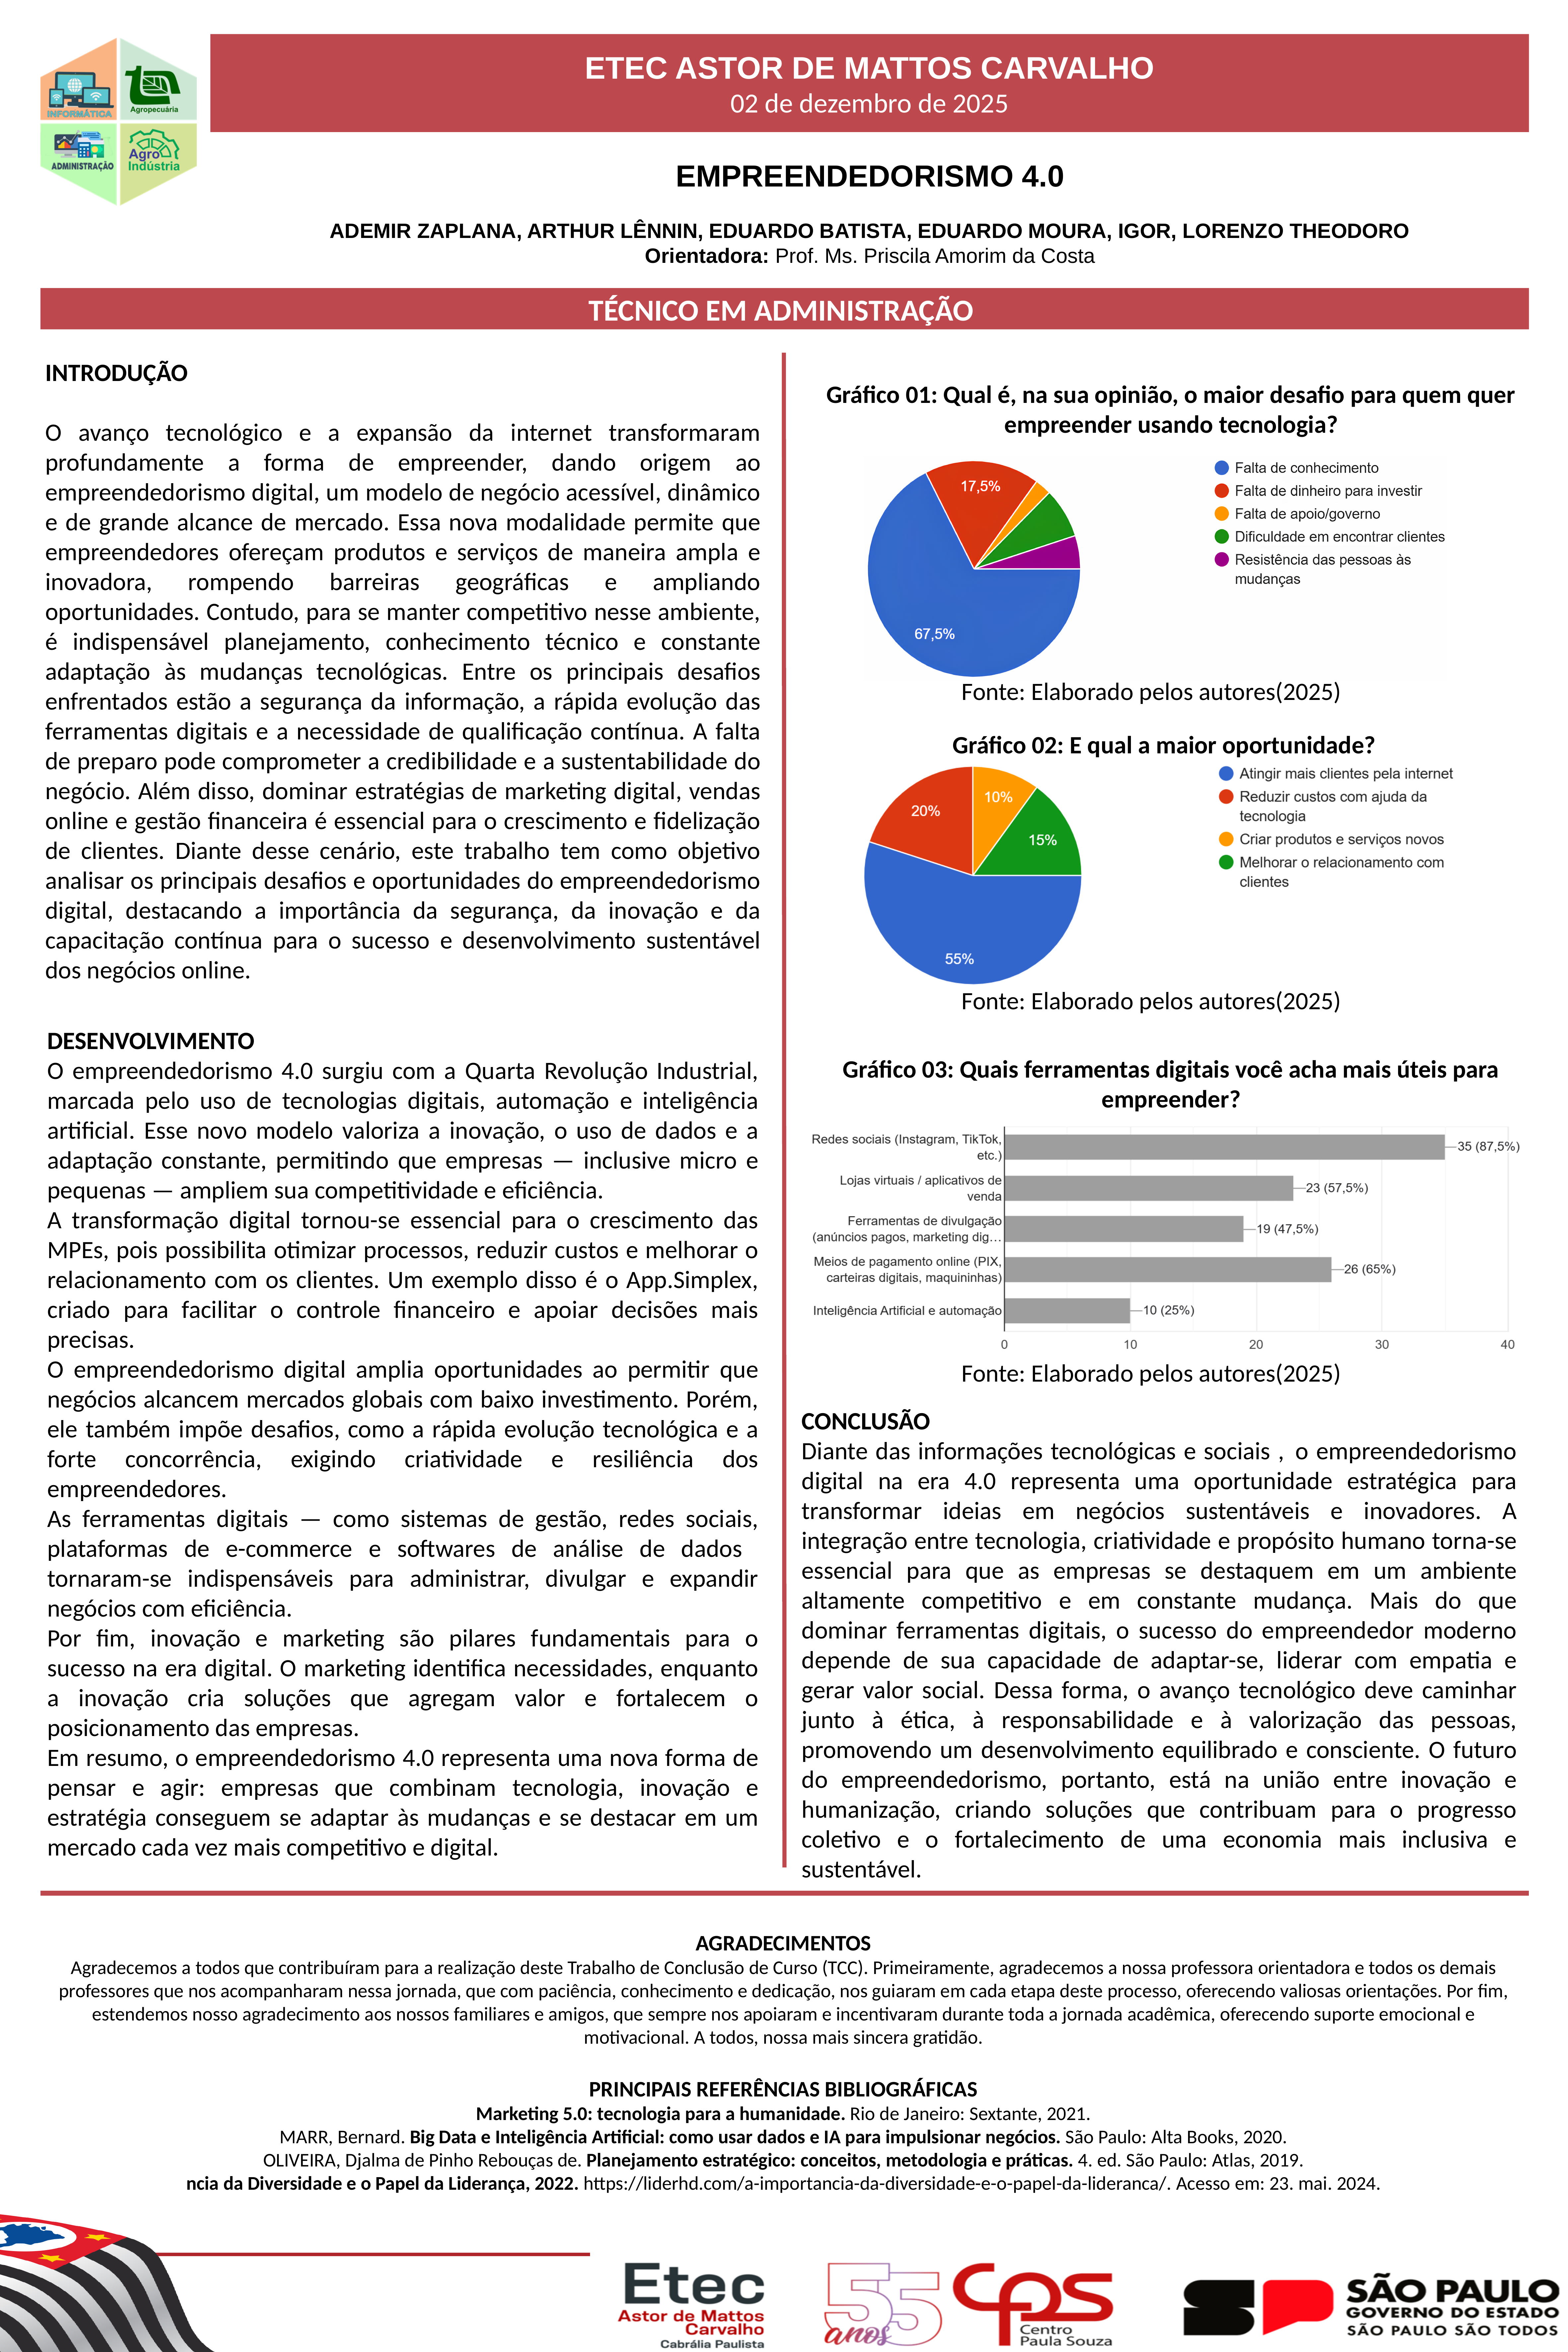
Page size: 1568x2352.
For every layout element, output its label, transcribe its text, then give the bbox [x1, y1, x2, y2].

text_box ETEC ASTOR DE MATTOS CARVALHO 02 de dezembro de 2025 [210, 34, 1530, 132]
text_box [0, 2213, 1561, 2352]
picture [863, 455, 1447, 681]
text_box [40, 38, 197, 206]
text_box DESENVOLVIMENTO O empreendedorismo 4.0 surgiu com a Quarta Revolução Industrial, marcada pelo uso de tecnologias digitais, automação e inteligência artificial. Esse novo modelo valoriza a inovação, o uso de dados e a adaptação constante, permitindo que empresas — inclusive micro e pequenas — ampliem sua competitividade e eficiência. A transformação digital tornou-se essencial para o crescimento das MPEs, pois possibilita otimizar processos, reduzir custos e melhorar o relacionamento com os clientes. Um exemplo disso é o App.Simplex, criado para facilitar o controle financeiro e apoiar decisões mais precisas. O empreendedorismo digital amplia oportunidades ao permitir que negócios alcancem mercados globais com baixo investimento. Porém, ele também impõe desafios, como a rápida evolução tecnológica e a forte concorrência, exigindo criatividade e resiliência dos empreendedores. As ferramentas digitais — como sistemas de gestão, redes sociais, plataformas de e-commerce e softwares de análise de dados tornaram-se indispensáveis para administrar, divulgar e expandir negócios com eficiência. Por fim, inovação e marketing são pilares fundamentais para o sucesso na era digital. O marketing identifica necessidades, enquanto a inovação cria soluções que agregam valor e fortalecem o posicionamento das empresas. Em resumo, o empreendedorismo 4.0 representa uma nova forma de pensar e agir: empresas que combinam tecnologia, inovação e estratégia conseguem se adaptar às mudanças e se destacar em um mercado cada vez mais competitivo e digital. [42, 1022, 764, 1588]
text_box Fonte: Elaborado pelos autores(2025) [956, 1360, 1391, 1387]
text_box Fonte: Elaborado pelos autores(2025) [956, 681, 1391, 705]
text_box Gráfico 02: E qual a maior oportunidade? [789, 726, 1540, 760]
text_box AGRADECIMENTOS Agradecemos a todos que contribuíram para a realização deste Trabalho de Conclusão de Curso (TCC). Primeiramente, agradecemos a nossa professora orientadora e todos os demais professores que nos acompanharam nessa jornada, que com paciência, conhecimento e dedicação, nos guiaram em cada etapa deste processo, oferecendo valiosas orientações. Por fim, estendemos nosso agradecimento aos nossos familiares e amigos, que sempre nos apoiaram e incentivaram durante toda a jornada acadêmica, oferecendo suporte emocional e motivacional. A todos, nossa mais sincera gratidão. PRINCIPAIS REFERÊNCIAS BIBLIOGRÁFICAS Marketing 5.0: tecnologia para a humanidade. Rio de Janeiro: Sextante, 2021. MARR, Bernard. Big Data e Inteligência Artificial: como usar dados e IA para impulsionar negócios. São Paulo: Alta Books, 2020. OLIVEIRA, Djalma de Pinho Rebouças de. Planejamento estratégico: conceitos, metodologia e práticas. 4. ed. São Paulo: Atlas, 2019. ncia da Diversidade e o Papel da Liderança, 2022. https://liderhd.com/a-importancia-da-diversidade-e-o-papel-da-lideranca/. Acesso em: 23. mai. 2024. [37, 1926, 1530, 2207]
text_box Gráfico 01: Qual é, na sua opinião, o maior desafio para quem quer empreender usando tecnologia? [794, 375, 1549, 432]
text_box Gráfico 03: Quais ferramentas digitais você acha mais úteis para empreender? [794, 1050, 1549, 1107]
text_box TÉCNICO EM ADMINISTRAÇÃO [40, 288, 1529, 330]
text_box Fonte: Elaborado pelos autores(2025) [956, 991, 1391, 1014]
picture [804, 1113, 1528, 1360]
text_box EMPREENDEDORISMO 4.0 Ademir zaplana, arthur lênnin, eduardo BATISTA, EDUARDO MOURA, iGOR, LORENZO THEODORO Orientadora: Prof. Ms. Priscila Amorim da Costa [211, 154, 1529, 270]
picture [861, 760, 1455, 991]
text_box CONCLUSÃO Diante das informações tecnológicas e sociais , o empreendedorismo digital na era 4.0 representa uma oportunidade estratégica para transformar ideias em negócios sustentáveis e inovadores. A integração entre tecnologia, criatividade e propósito humano torna-se essencial para que as empresas se destaquem em um ambiente altamente competitivo e em constante mudança. Mais do que dominar ferramentas digitais, o sucesso do empreendedor moderno depende de sua capacidade de adaptar-se, liderar com empatia e gerar valor social. Dessa forma, o avanço tecnológico deve caminhar junto à ética, à responsabilidade e à valorização das pessoas, promovendo um desenvolvimento equilibrado e consciente. O futuro do empreendedorismo, portanto, está na união entre inovação e humanização, criando soluções que contribuam para o progresso coletivo e o fortalecimento de uma economia mais inclusiva e sustentável. [796, 1402, 1522, 1887]
text_box INTRODUÇÃO O avanço tecnológico e a expansão da internet transformaram profundamente a forma de empreender, dando origem ao empreendedorismo digital, um modelo de negócio acessível, dinâmico e de grande alcance de mercado. Essa nova modalidade permite que empreendedores ofereçam produtos e serviços de maneira ampla e inovadora, rompendo barreiras geográficas e ampliando oportunidades. Contudo, para se manter competitivo nesse ambiente, é indispensável planejamento, conhecimento técnico e constante adaptação às mudanças tecnológicas. Entre os principais desafios enfrentados estão a segurança da informação, a rápida evolução das ferramentas digitais e a necessidade de qualificação contínua. A falta de preparo pode comprometer a credibilidade e a sustentabilidade do negócio. Além disso, dominar estratégias de marketing digital, vendas online e gestão financeira é essencial para o crescimento e fidelização de clientes. Diante desse cenário, este trabalho tem como objetivo analisar os principais desafios e oportunidades do empreendedorismo digital, destacando a importância da segurança, da inovação e da capacitação contínua para o sucesso e desenvolvimento sustentável dos negócios online. [40, 354, 766, 794]
